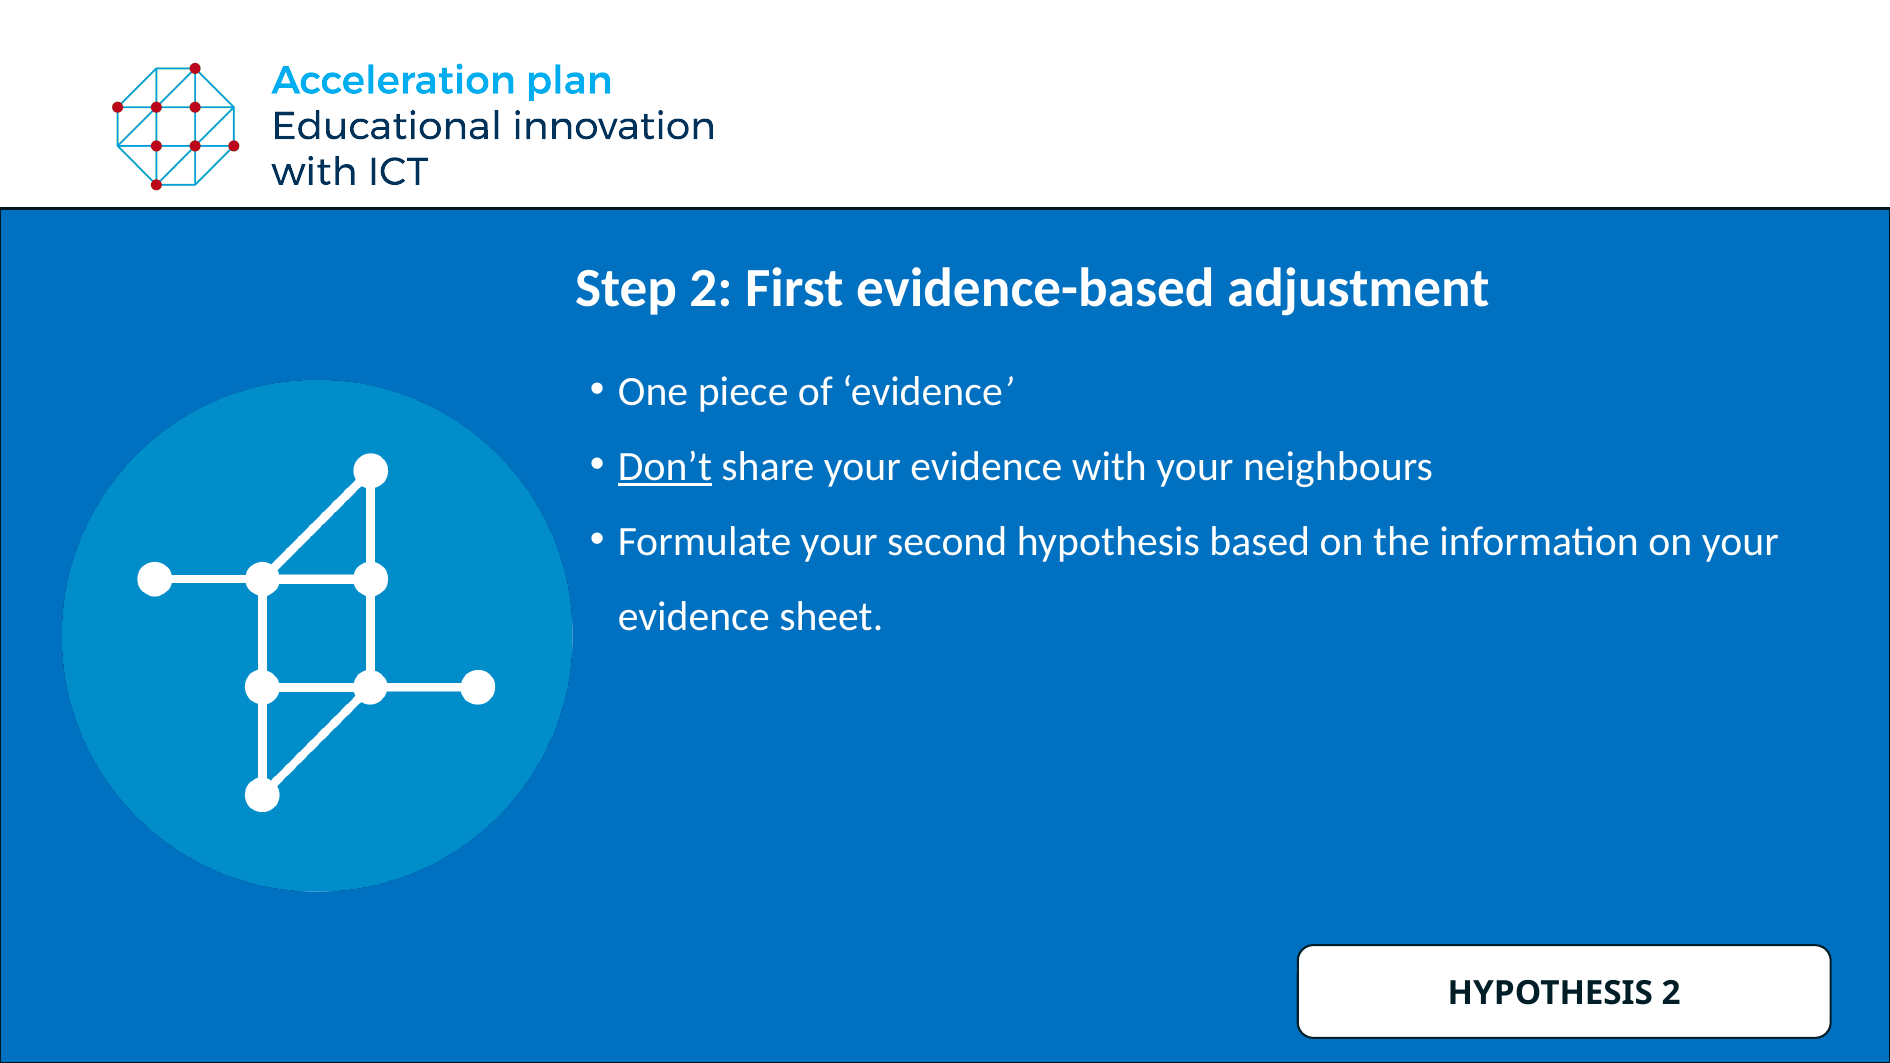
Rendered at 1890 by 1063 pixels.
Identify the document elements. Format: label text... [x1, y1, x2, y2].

text_box One piece of ‘evidence’ Don’t share your evidence with your neighbours Formulate your second hypothesis based on the information on your evidence sheet. [575, 331, 1831, 646]
picture [268, 0, 717, 188]
text_box [0, 207, 1890, 1063]
text_box HYPOTHESIS 2 [1296, 944, 1832, 1039]
title Step 2: First evidence-based adjustment [575, 251, 1773, 313]
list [59, 377, 575, 894]
picture [111, 61, 240, 191]
